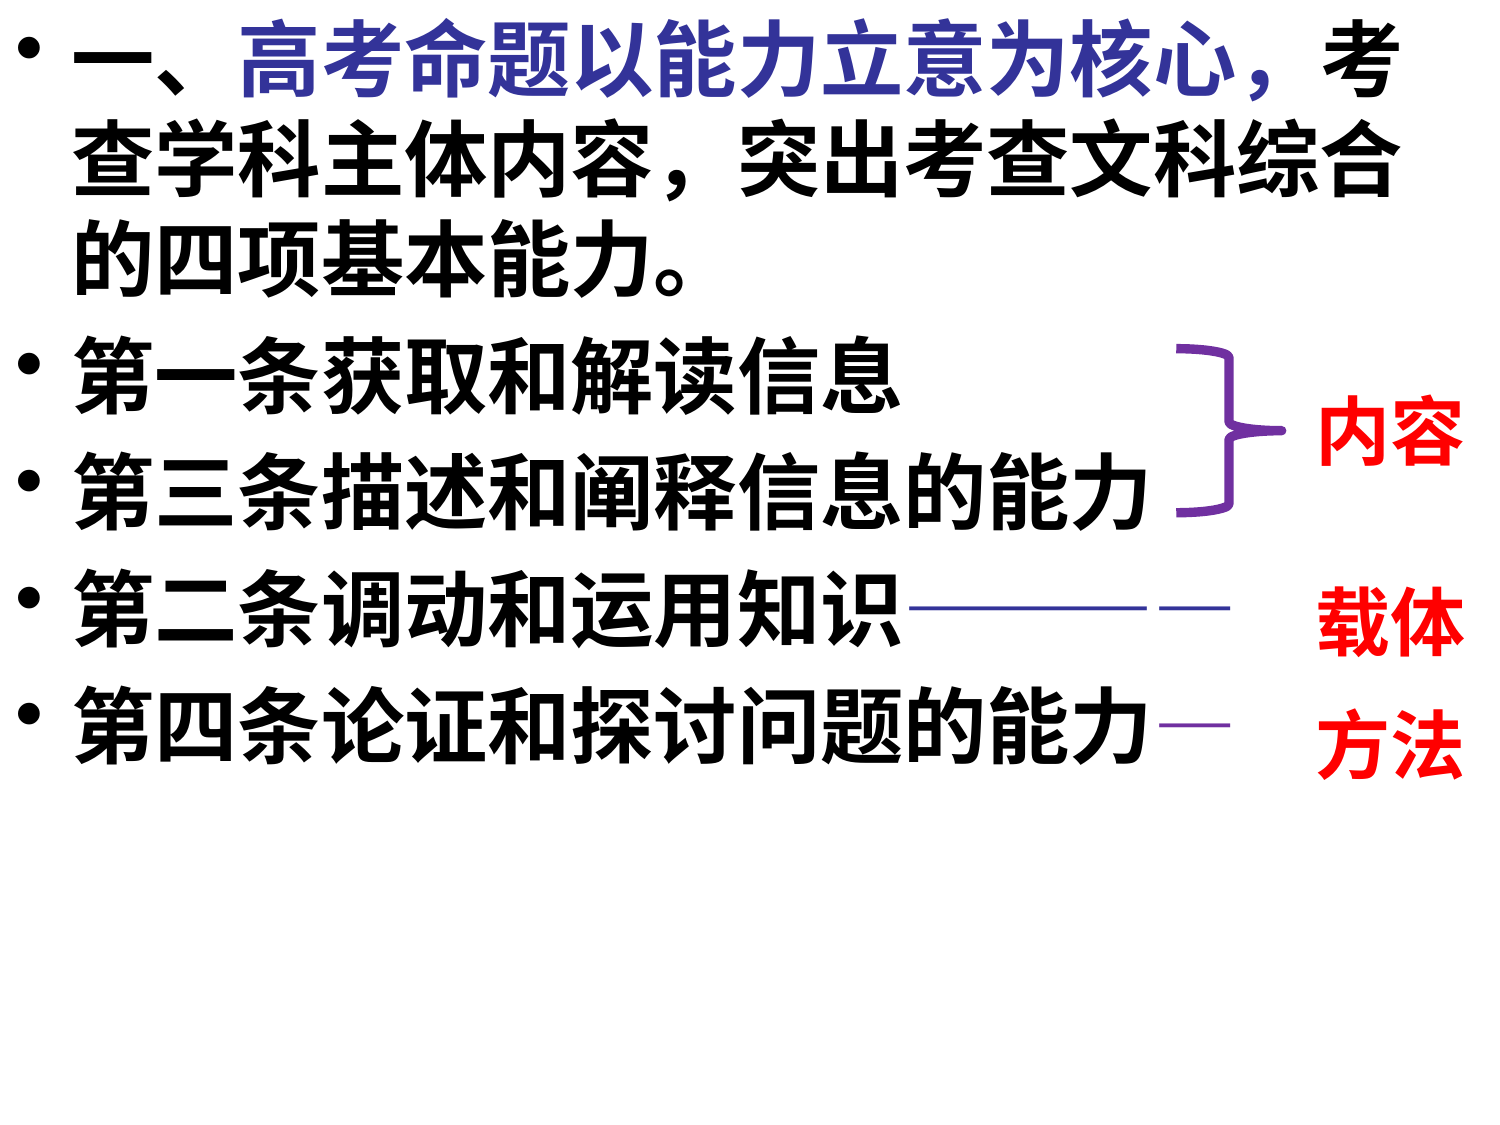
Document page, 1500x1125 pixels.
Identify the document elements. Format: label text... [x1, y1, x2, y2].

text_box [1176, 347, 1283, 514]
text_box 内容 [1300, 377, 1500, 483]
list 一、高考命题以能力立意为核心，考查学科主体内容，突出考查文科综合的四项基本能力。 第一条获取和解读信息 第三条描述和阐释信息的能力 第二条调动和运用知识———— 第四条论证和探讨问题的能力— [0, 0, 1500, 1125]
text_box 方法 [1300, 691, 1489, 797]
text_box 载体 [1300, 568, 1489, 674]
